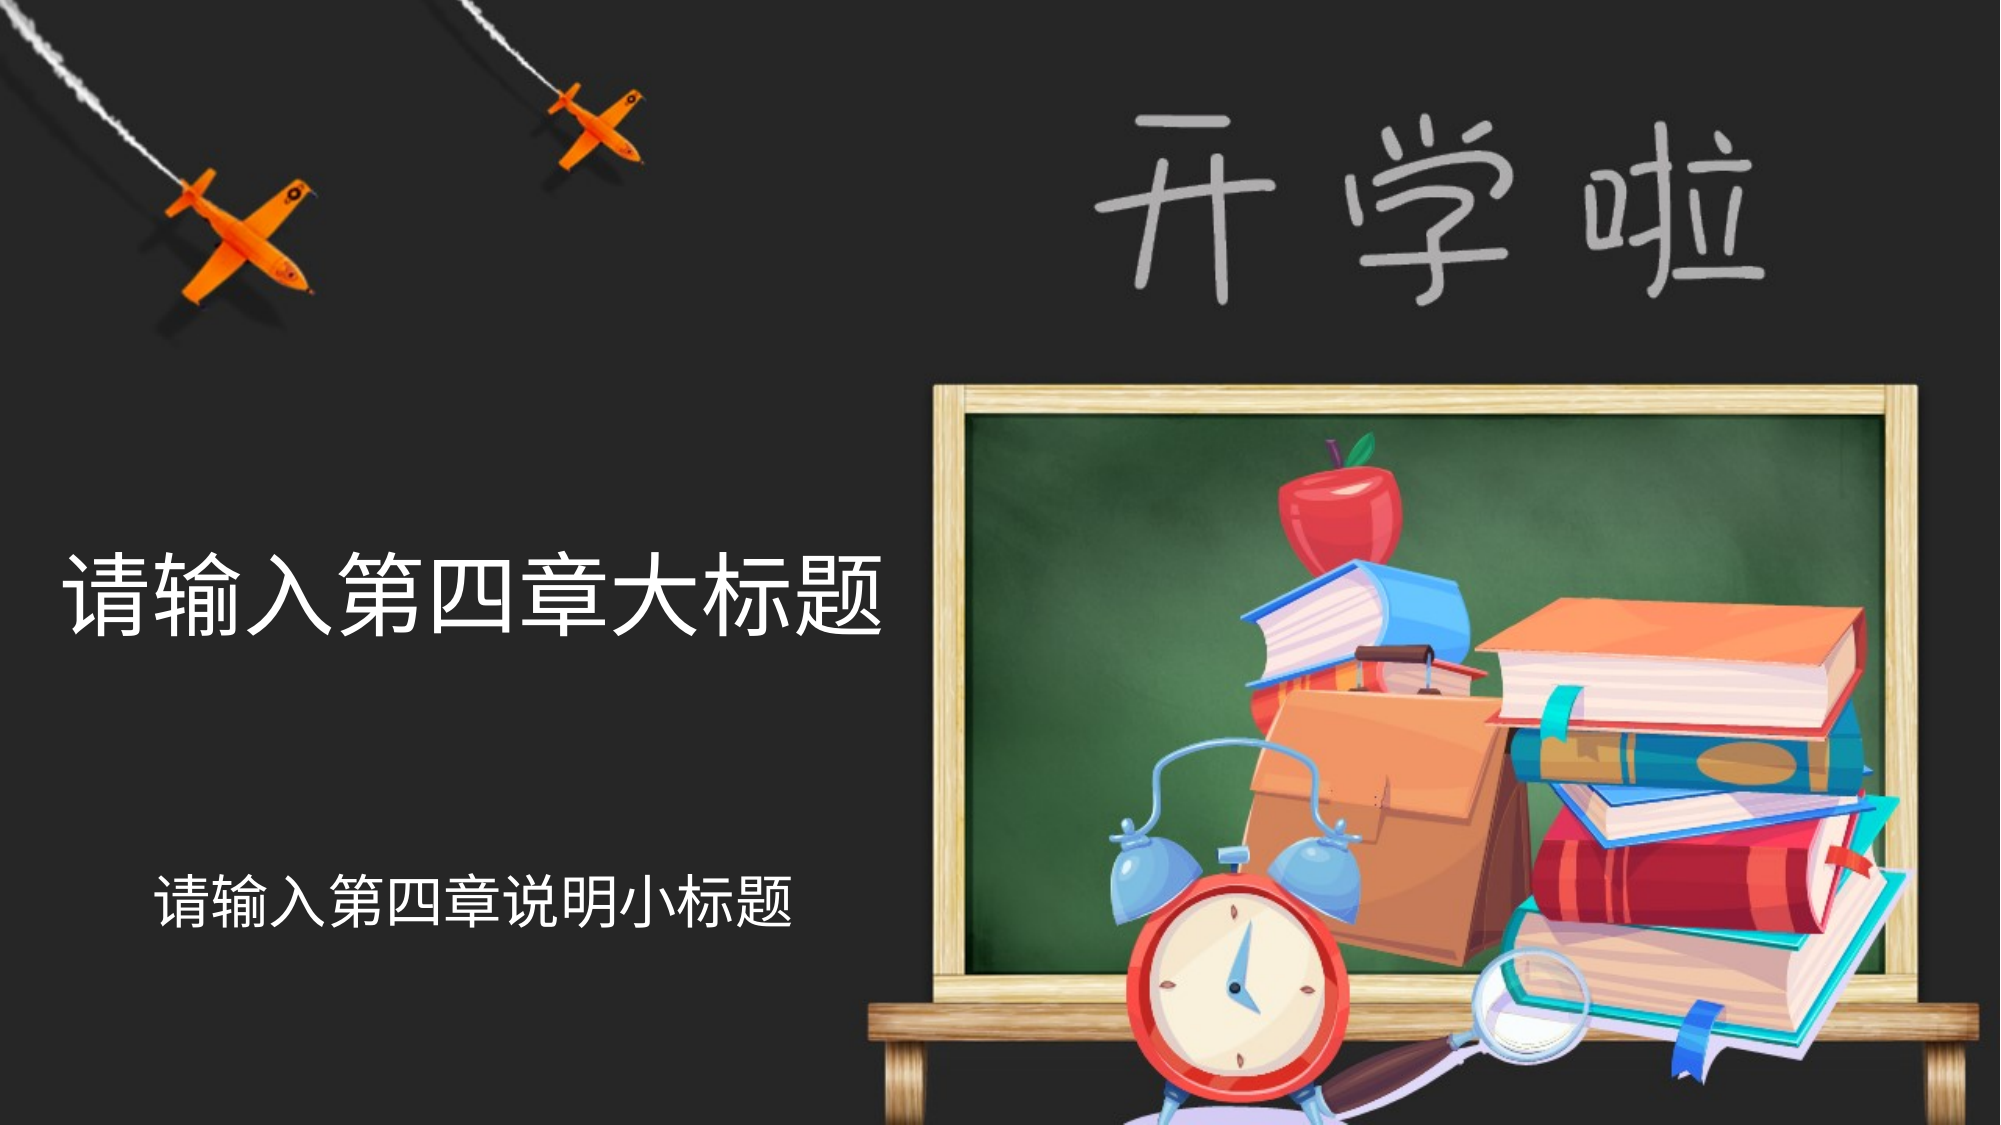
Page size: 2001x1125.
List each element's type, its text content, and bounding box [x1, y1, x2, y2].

picture [0, 0, 2000, 1125]
title 请输入第四章大标题 [15, 328, 930, 802]
list 请输入第四章说明小标题 [16, 820, 930, 946]
